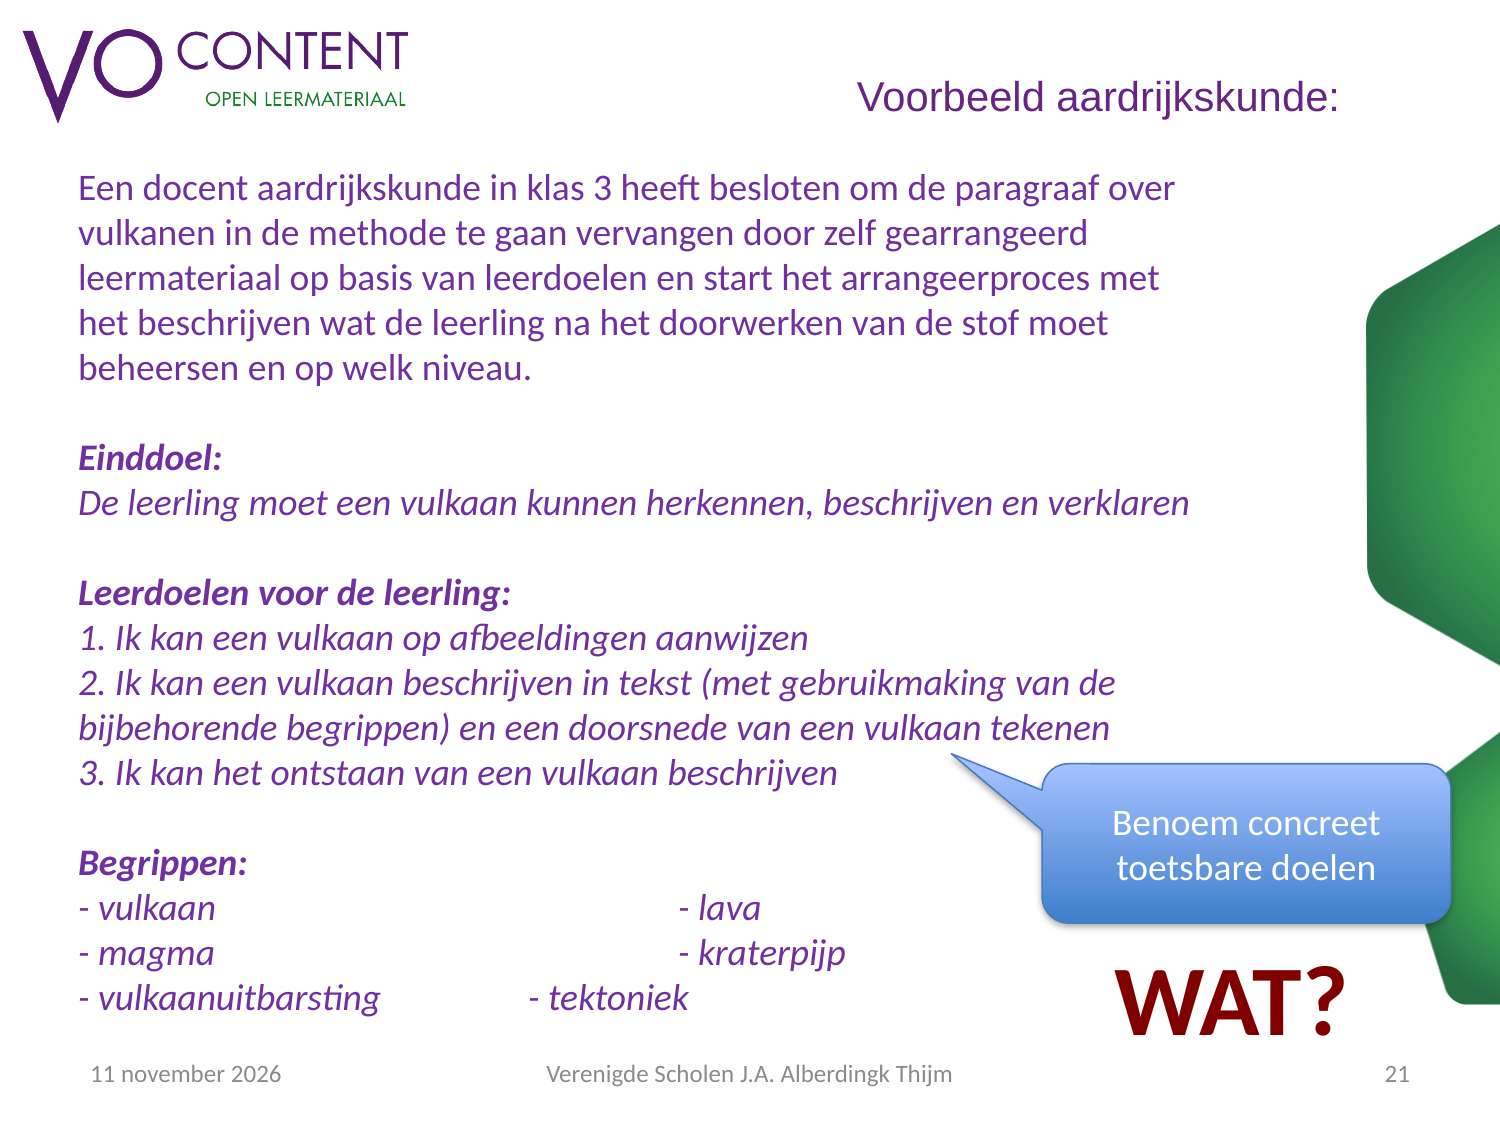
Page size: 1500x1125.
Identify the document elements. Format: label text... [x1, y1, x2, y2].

text_box Benoem concreet toetsbare doelen [950, 753, 1452, 924]
text_box WAT? [1099, 932, 1394, 1063]
text_box Een docent aardrijkskunde in klas 3 heeft besloten om de paragraaf over vulkanen in de methode te gaan vervangen door zelf gearrangeerd leermateriaal op basis van leerdoelen en start het arrangeerproces met het beschrijven wat de leerling na het doorwerken van de stof moet beheersen en op welk niveau. Einddoel: De leerling moet een vulkaan kunnen herkennen, beschrijven en verklaren Leerdoelen voor de leerling: 1. Ik kan een vulkaan op afbeeldingen aanwijzen 2. Ik kan een vulkaan beschrijven in tekst (met gebruikmaking van de bijbehorende begrippen) en een doorsnede van een vulkaan tekenen 3. Ik kan het ontstaan van een vulkaan beschrijven Begrippen: - vulkaan - lava - magma - kraterpijp - vulkaanuitbarsting - tektoniek [63, 155, 1229, 1071]
slide_number 21 [1074, 1042, 1425, 1103]
footer Verenigde Scholen J.A. Alberdingk Thijm [512, 1071, 988, 1103]
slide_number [75, 1071, 425, 1103]
picture [22, 29, 408, 124]
title Voorbeeld aardrijkskunde: [841, 57, 1395, 132]
picture [1366, 222, 1500, 1005]
